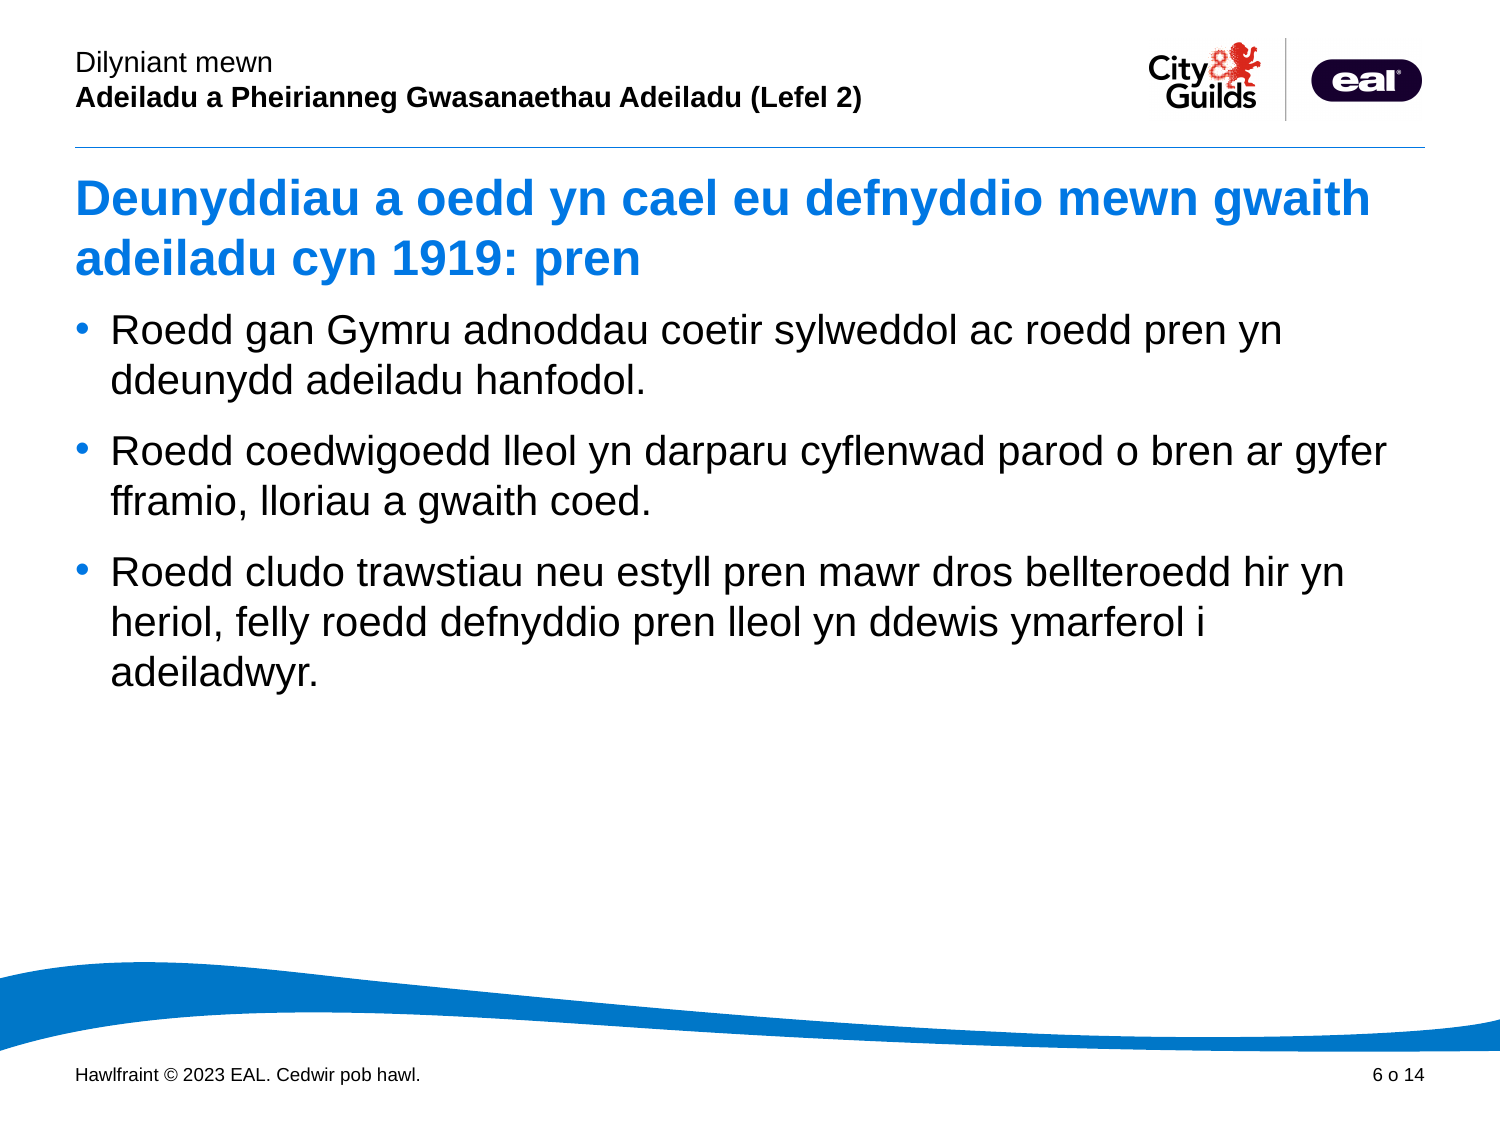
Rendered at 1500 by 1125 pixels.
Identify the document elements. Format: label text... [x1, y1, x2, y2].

list Roedd gan Gymru adnoddau coetir sylweddol ac roedd pren yn ddeunydd adeiladu hanfodol. Roedd coedwigoedd lleol yn darparu cyflenwad parod o bren ar gyfer fframio, lloriau a gwaith coed. Roedd cludo trawstiau neu estyll pren mawr dros bellteroedd hir yn heriol, felly roedd defnyddio pren lleol yn ddewis ymarferol i adeiladwyr. [74, 302, 1426, 1000]
picture [1149, 38, 1422, 121]
title Deunyddiau a oedd yn cael eu defnyddio mewn gwaith adeiladu cyn 1919: pren [74, 165, 1426, 229]
